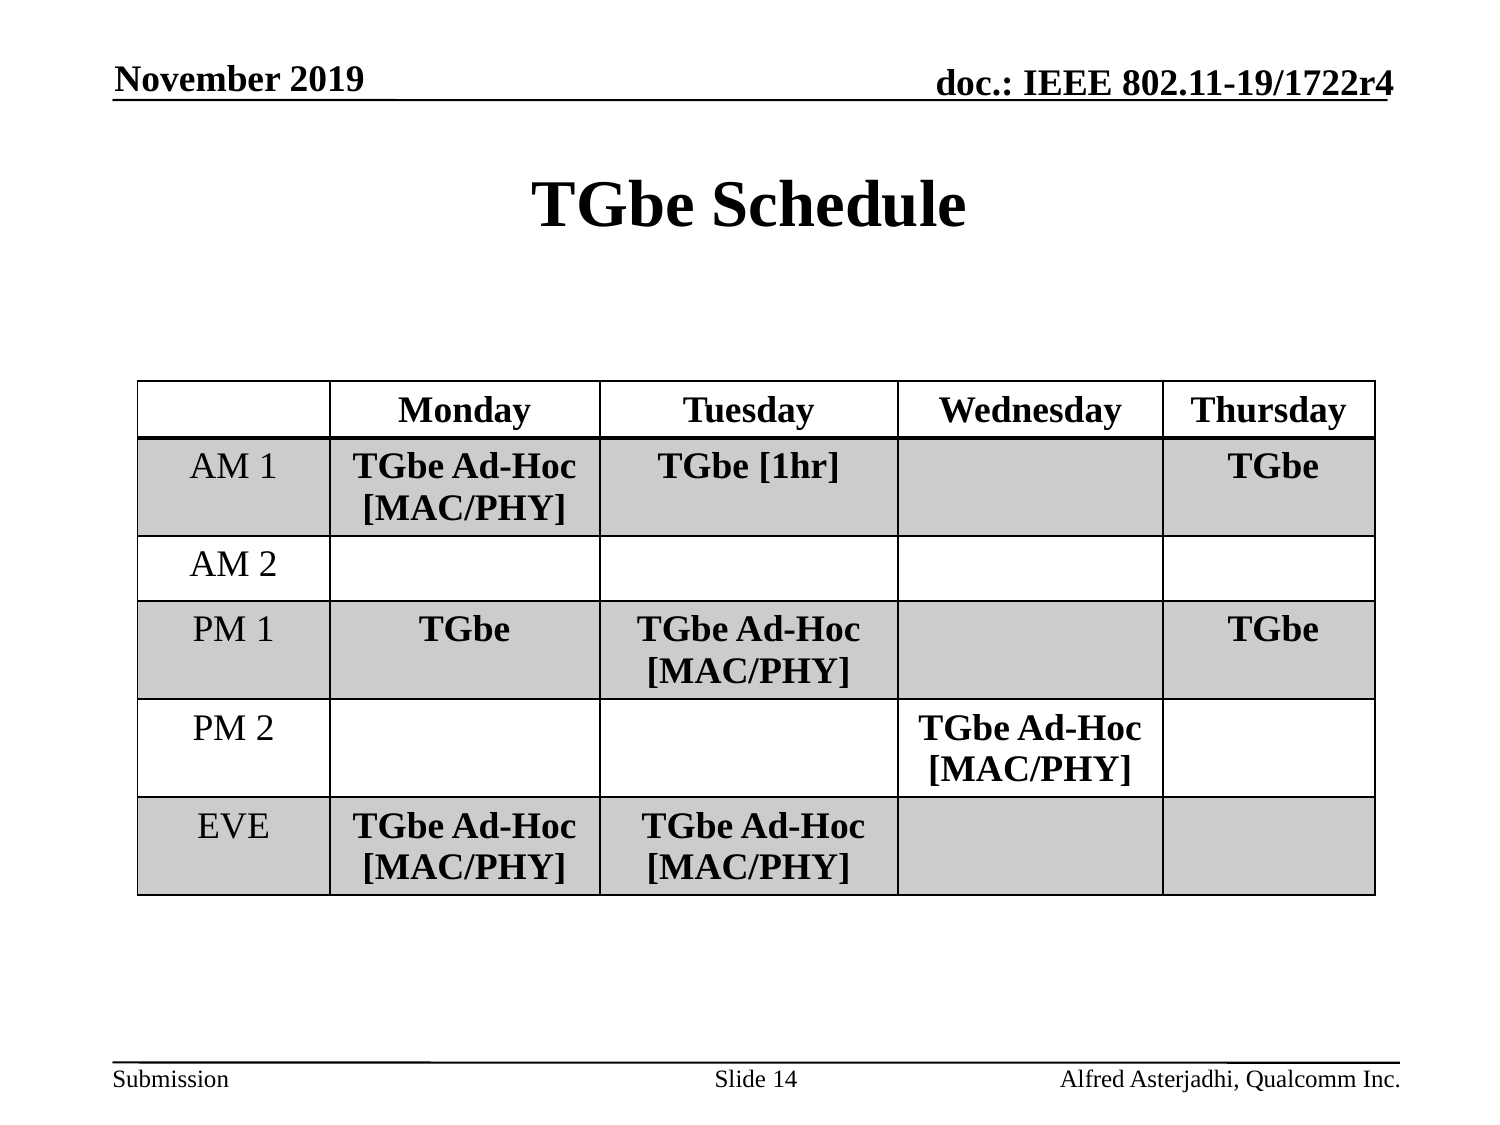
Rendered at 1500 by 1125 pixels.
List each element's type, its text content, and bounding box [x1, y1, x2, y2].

table_cell [331, 700, 599, 796]
table_cell [601, 537, 897, 600]
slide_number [114, 54, 423, 100]
table_cell TGbe [331, 602, 599, 698]
table_cell AM 1 [138, 440, 329, 535]
table_cell PM 1 [138, 602, 329, 698]
table_cell EVE [138, 798, 329, 894]
table_header Monday [331, 382, 599, 436]
table_cell [899, 798, 1162, 894]
title TGbe Schedule [112, 112, 1388, 288]
table_cell [1164, 798, 1374, 894]
table_cell PM 2 [138, 700, 329, 796]
slide_number Slide 14 [712, 1061, 800, 1123]
table_cell [1164, 700, 1374, 796]
footer Alfred Asterjadhi, Qualcomm Inc. [878, 1061, 1402, 1093]
table_cell [331, 537, 599, 600]
table_cell AM 2 [138, 537, 329, 600]
table_cell [601, 700, 897, 796]
table_header Thursday [1164, 382, 1374, 436]
table_cell [899, 602, 1162, 698]
table_cell TGbe Ad-Hoc [MAC/PHY] [601, 602, 897, 698]
table_cell TGbe [1164, 440, 1374, 535]
table_cell TGbe [1hr] [601, 440, 897, 535]
table_cell TGbe Ad-Hoc [MAC/PHY] [331, 798, 599, 894]
table_header Wednesday [899, 382, 1162, 436]
table_header Tuesday [601, 382, 897, 436]
table_header [138, 382, 329, 436]
table_cell [899, 440, 1162, 535]
table_cell TGbe Ad-Hoc [MAC/PHY] [601, 798, 897, 894]
table_cell TGbe Ad-Hoc [MAC/PHY] [899, 700, 1162, 796]
table_cell TGbe Ad-Hoc [MAC/PHY] [331, 440, 599, 535]
table_cell [1164, 537, 1374, 600]
table_cell [899, 537, 1162, 600]
table_cell TGbe [1164, 602, 1374, 698]
